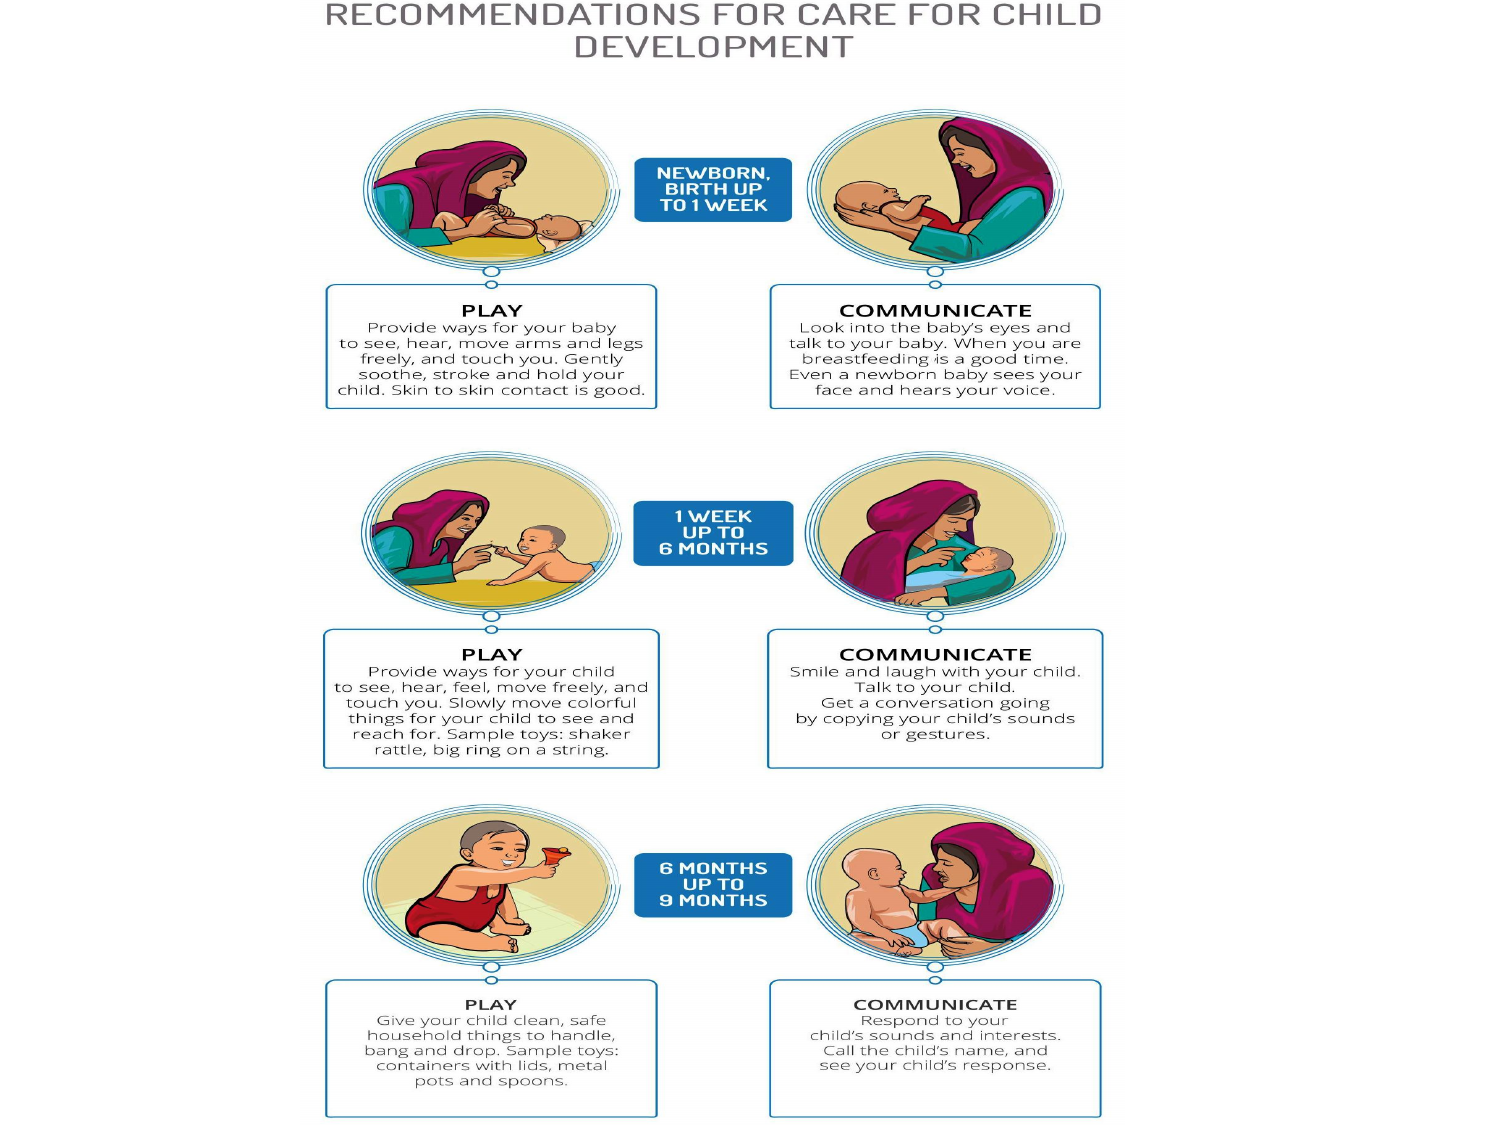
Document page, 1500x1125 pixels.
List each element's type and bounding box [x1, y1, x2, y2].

picture [299, 0, 1126, 1125]
